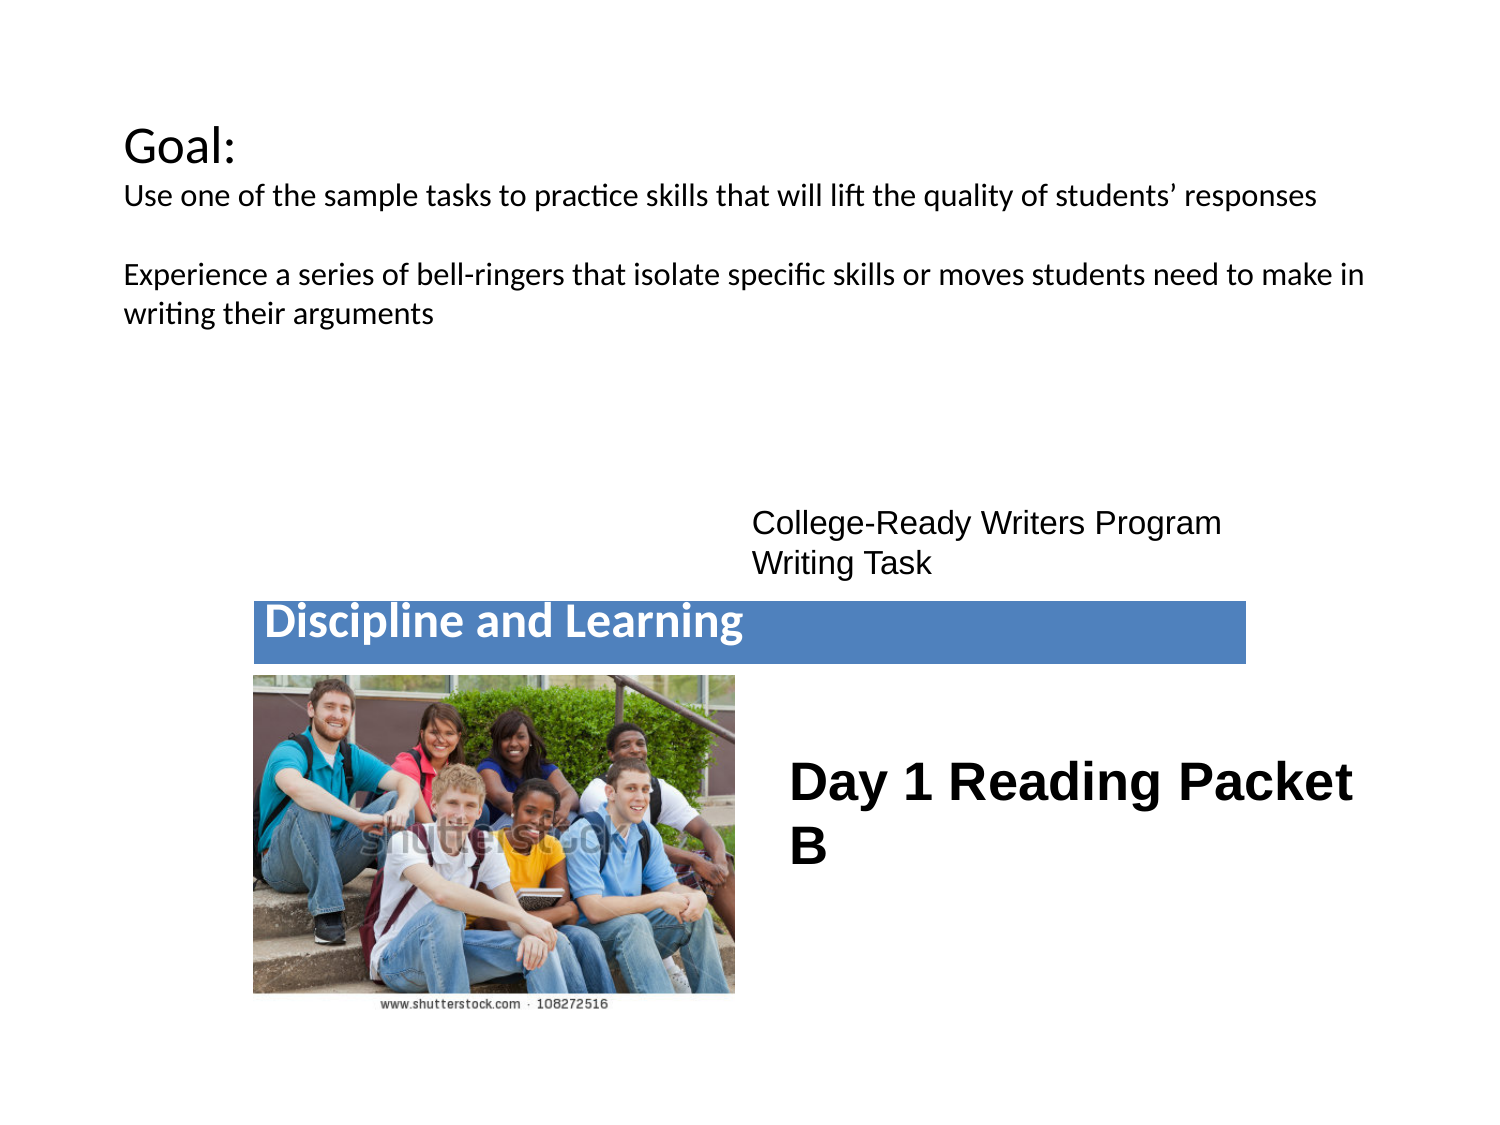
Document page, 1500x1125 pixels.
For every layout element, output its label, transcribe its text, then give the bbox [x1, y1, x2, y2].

text_box College-Ready Writers Program Writing Task [736, 493, 1239, 634]
title Goal: Use one of the sample tasks to practice skills that will lift the quality of students’ responses Experience a series of bell-ringers that isolate specific skills or moves students need to make in writing their arguments [108, 99, 1384, 342]
picture [252, 675, 735, 1016]
text_box Day 1 Reading Packet B [774, 738, 1500, 929]
table_header Discipline and Learning [254, 601, 1246, 664]
